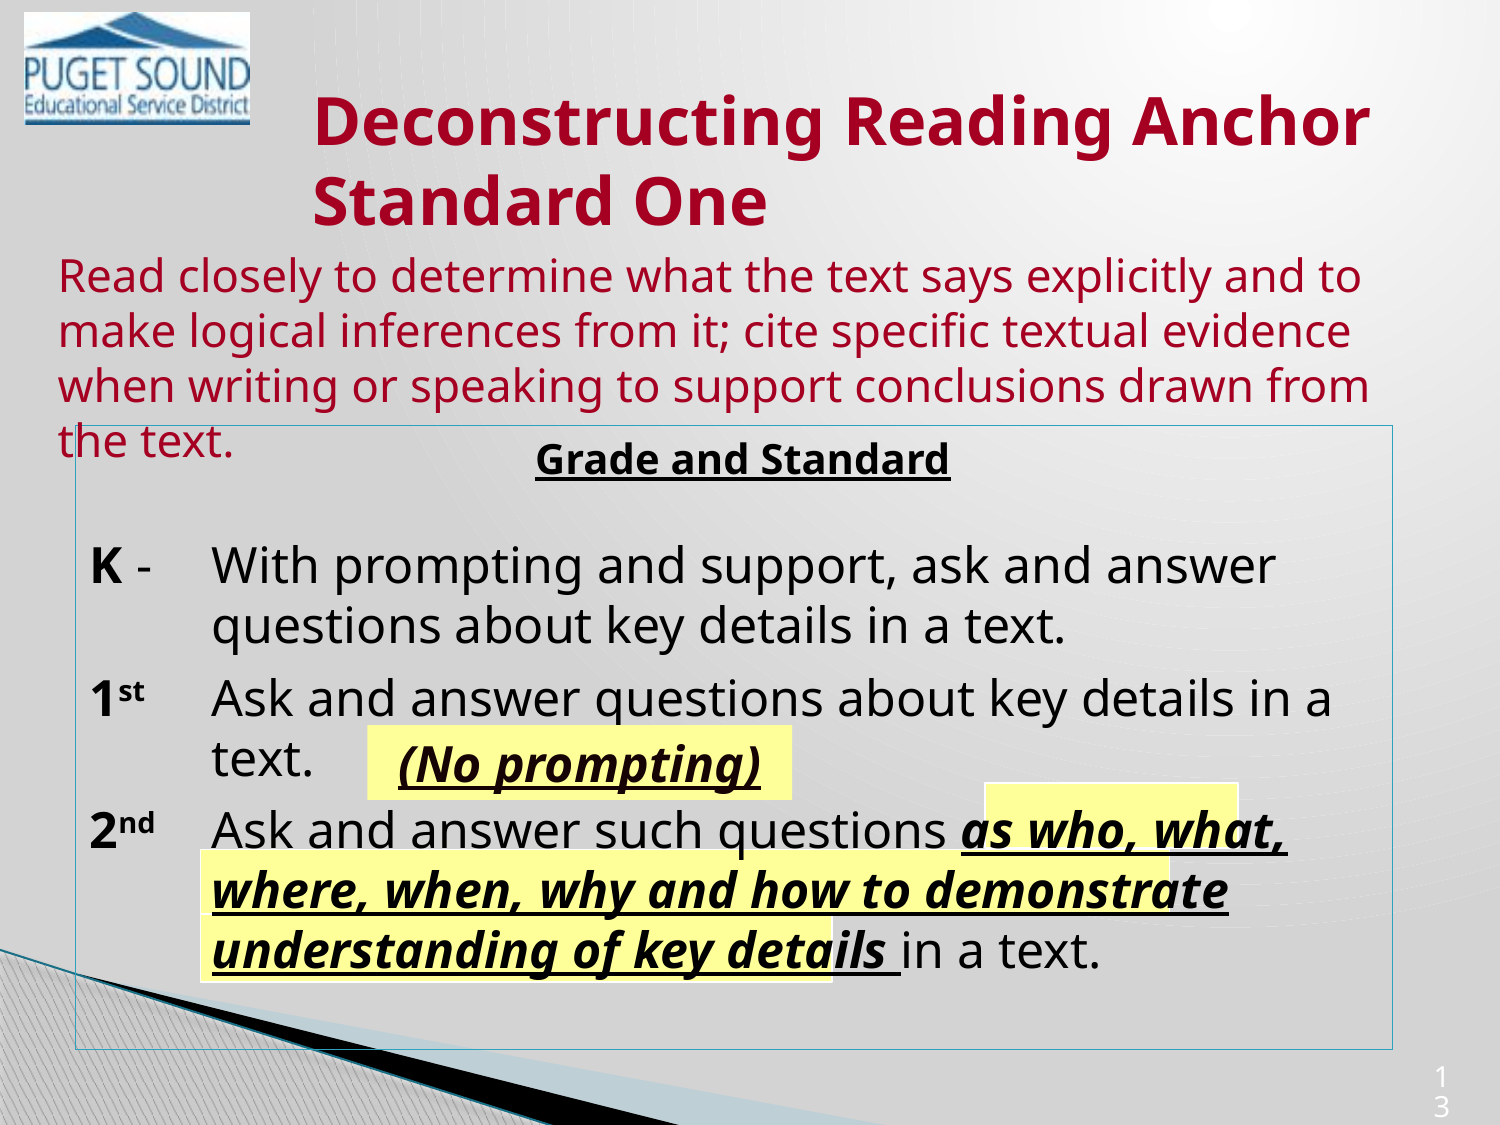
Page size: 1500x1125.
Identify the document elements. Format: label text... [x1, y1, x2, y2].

list Grade and Standard K - With prompting and support, ask and answer questions about key details in a text. 1st Ask and answer questions about key details in a text. 2nd Ask and answer such questions as who, what, where, when, why and how to demonstrate understanding of key details in a text. [75, 474, 1393, 1050]
text_box (No prompting) [367, 725, 793, 800]
text_box Read closely to determine what the text says explicitly and to make logical inferences from it; cite specific textual evidence when writing or speaking to support conclusions drawn from the text. [42, 239, 1427, 474]
slide_number 13 [1418, 1051, 1479, 1112]
picture [24, 12, 250, 125]
text_box Deconstructing Reading Anchor Standard One [297, 71, 1425, 239]
